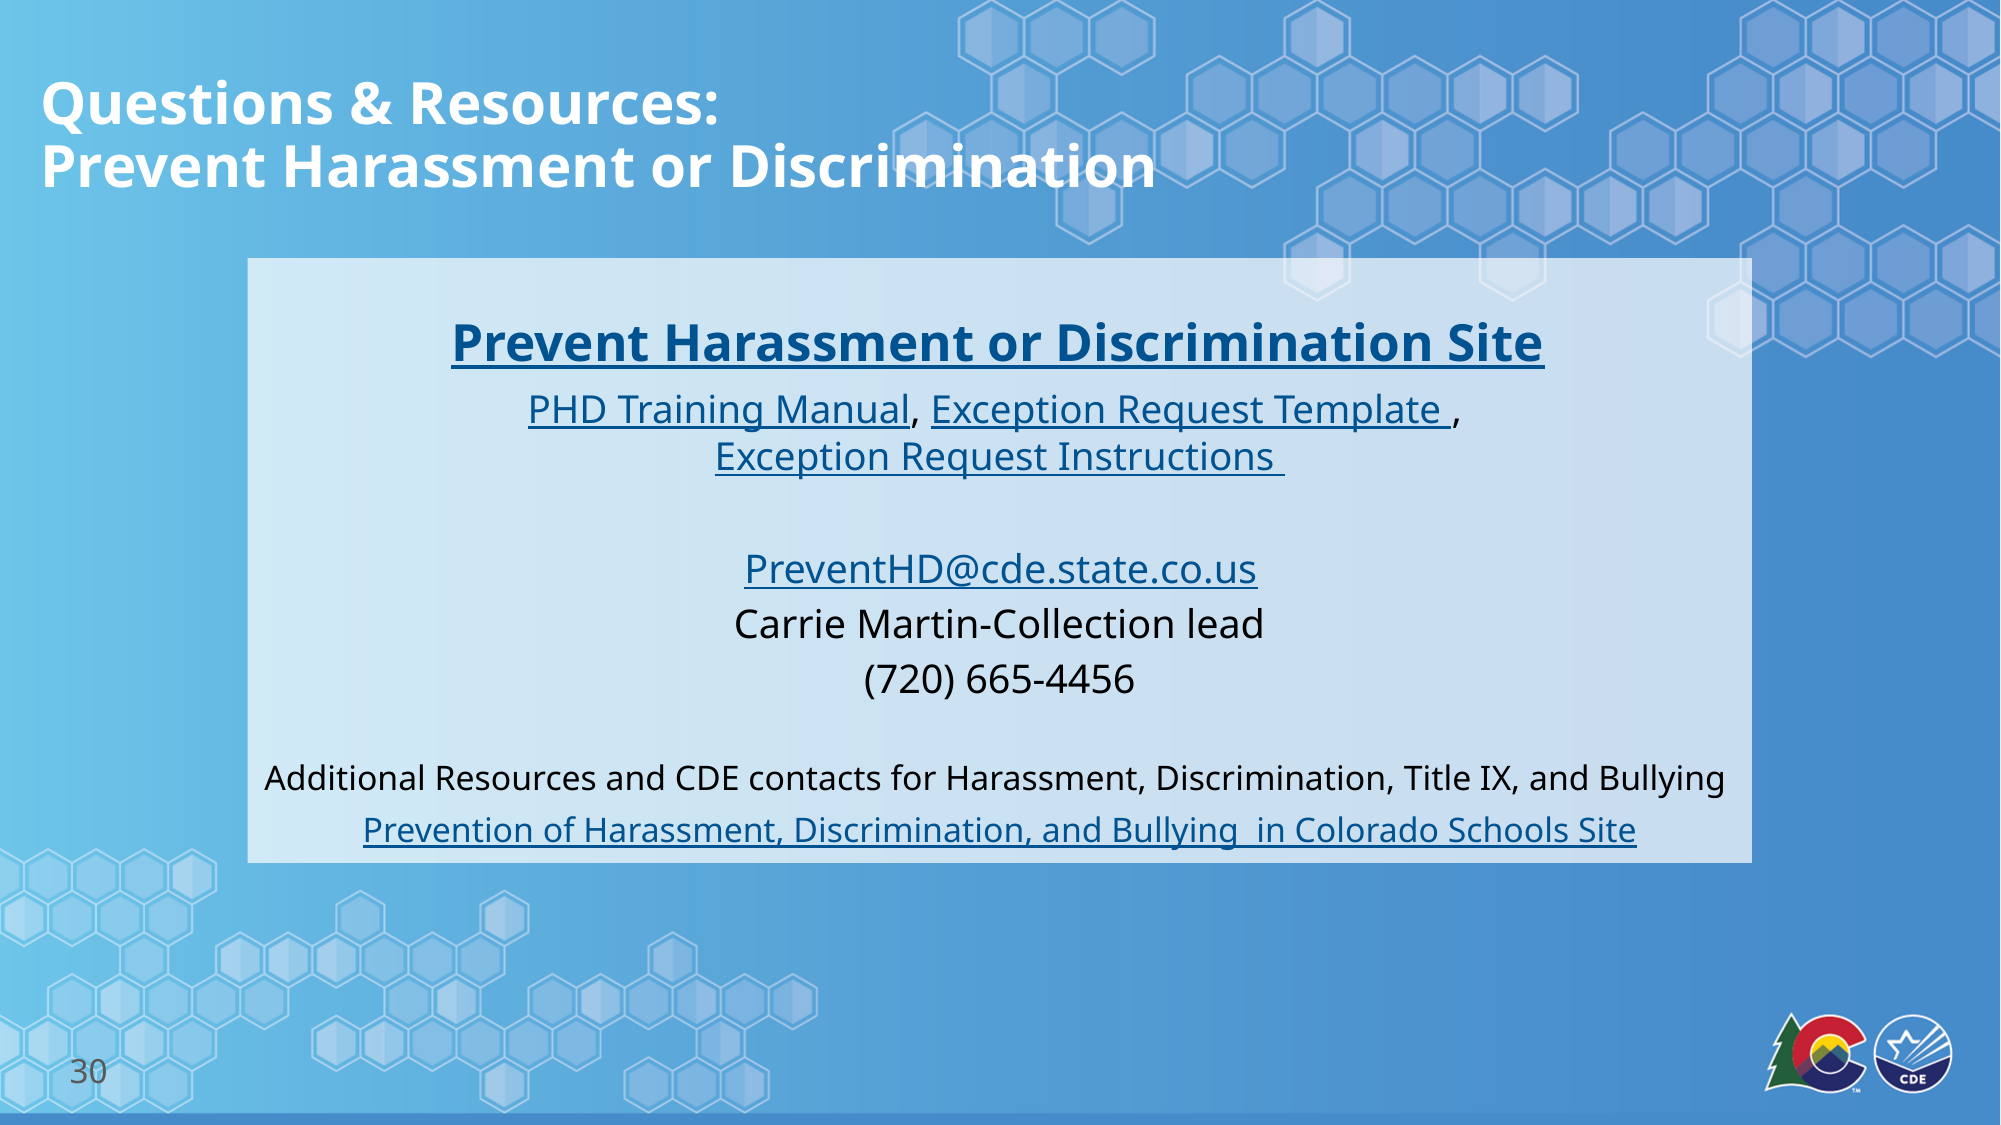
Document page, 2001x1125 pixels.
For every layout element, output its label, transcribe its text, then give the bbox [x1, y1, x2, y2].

title Questions & Resources: Prevent Harassment or Discrimination [25, 38, 1241, 236]
list Prevent Harassment or Discrimination Site PHD Training Manual, Exception Request Template , Exception Request Instructions PreventHD@cde.state.co.us Carrie Martin-Collection lead (720) 665-4456 Additional Resources and CDE contacts for Harassment, Discrimination, Title IX, and Bullying Prevention of Harassment, Discrimination, and Bullying in Colorado Schools Site [247, 258, 1752, 863]
picture [0, 0, 2001, 1125]
slide_number 30 [54, 1042, 191, 1103]
